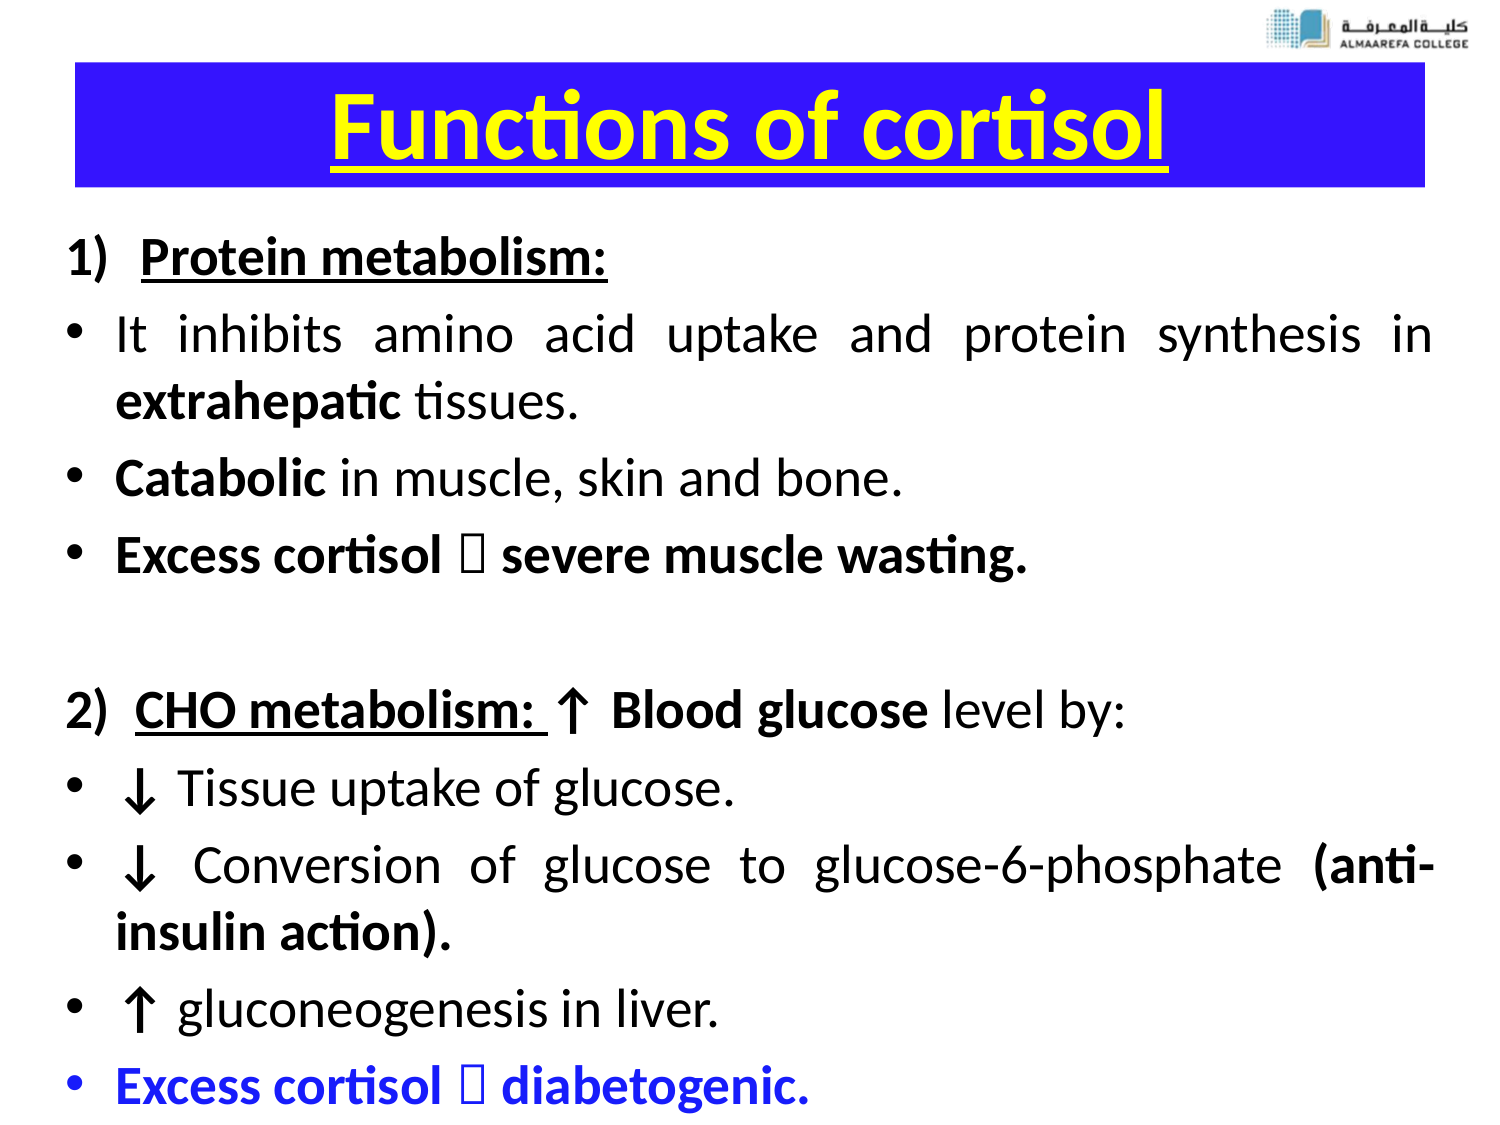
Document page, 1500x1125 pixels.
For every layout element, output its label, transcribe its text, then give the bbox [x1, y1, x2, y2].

title Functions of cortisol [75, 62, 1425, 188]
list Protein metabolism: It inhibits amino acid uptake and protein synthesis in extrahepatic tissues. Catabolic in muscle, skin and bone. Excess cortisol  severe muscle wasting. 2) CHO metabolism: ↑ Blood glucose level by: ↓ Tissue uptake of glucose. ↓ Conversion of glucose to glucose-6-phosphate (anti-insulin action). ↑ gluconeogenesis in liver. Excess cortisol  diabetogenic. [50, 212, 1450, 1125]
picture [1262, 0, 1473, 65]
